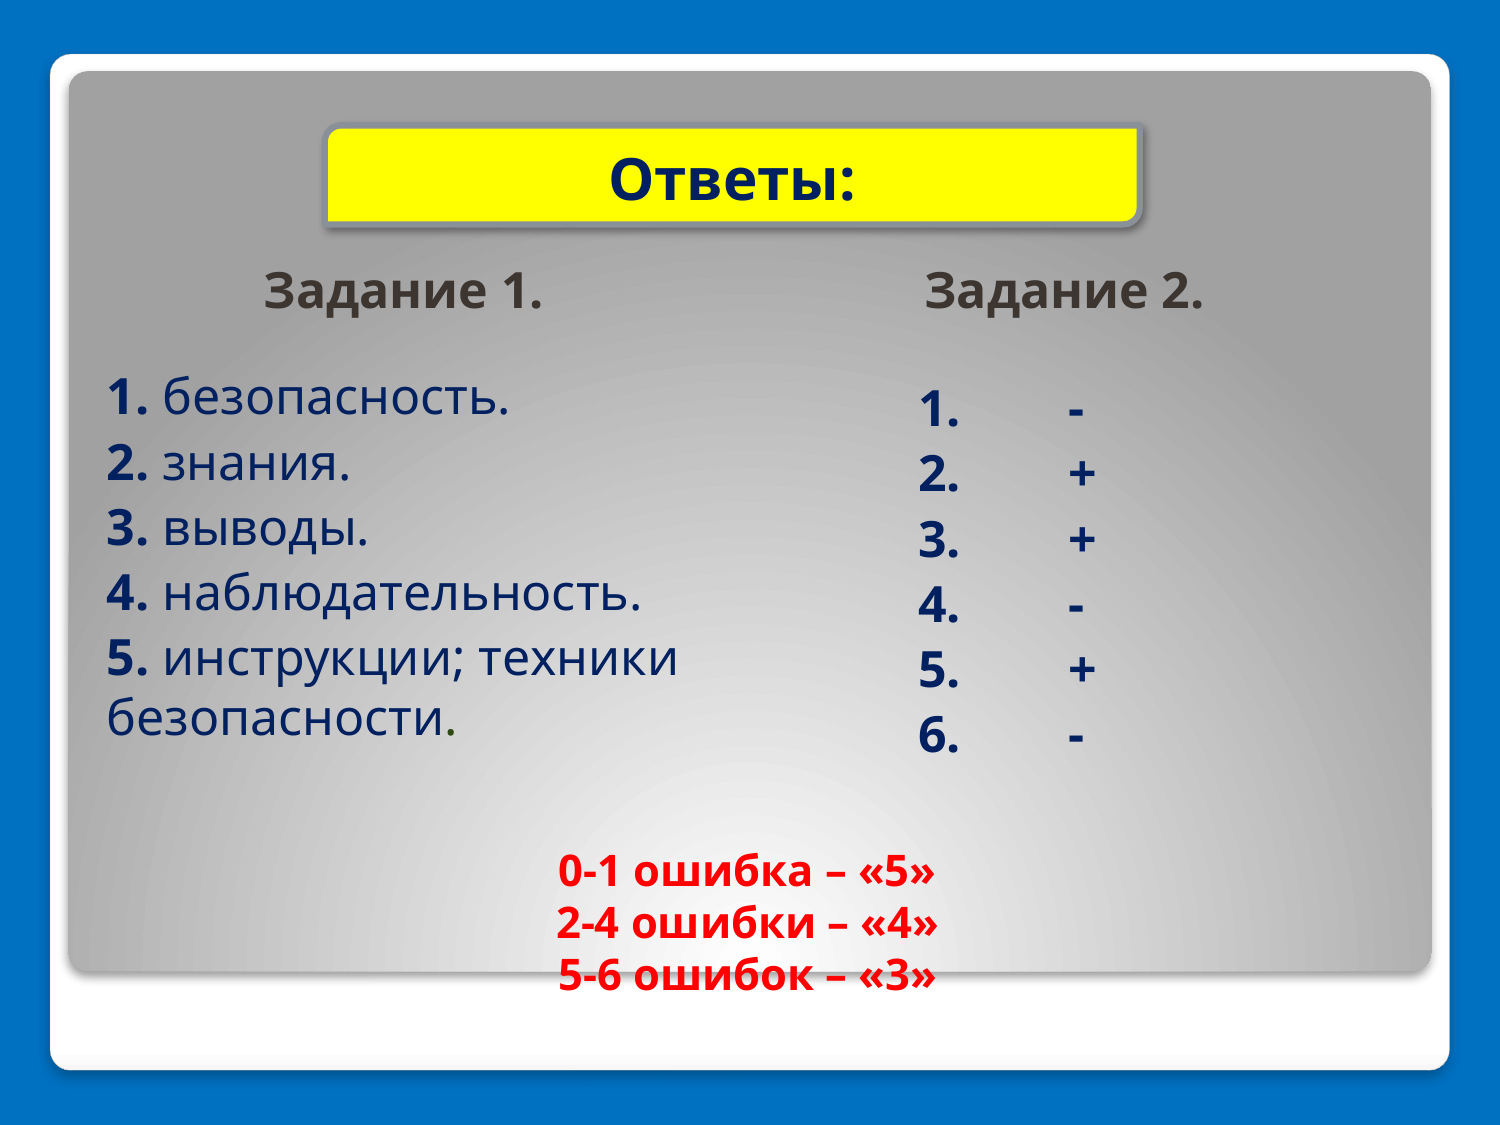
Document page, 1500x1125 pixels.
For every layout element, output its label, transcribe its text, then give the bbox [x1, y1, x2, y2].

list Задание 2. [738, 219, 1384, 350]
text_box 0-1 ошибка – «5» 2-4 ошибки – «4» 5-6 ошибок – «3» [76, 834, 1420, 1007]
list Задание 1. [76, 219, 722, 349]
list 1. - 2. + 3. + 4. - 5. + 6. - [738, 361, 1384, 787]
list 1. безопасность. 2. знания. 3. выводы. 4. наблюдательность. 5. инструкции; техники безопасности. [76, 349, 722, 799]
text_box Ответы: [324, 125, 1140, 225]
